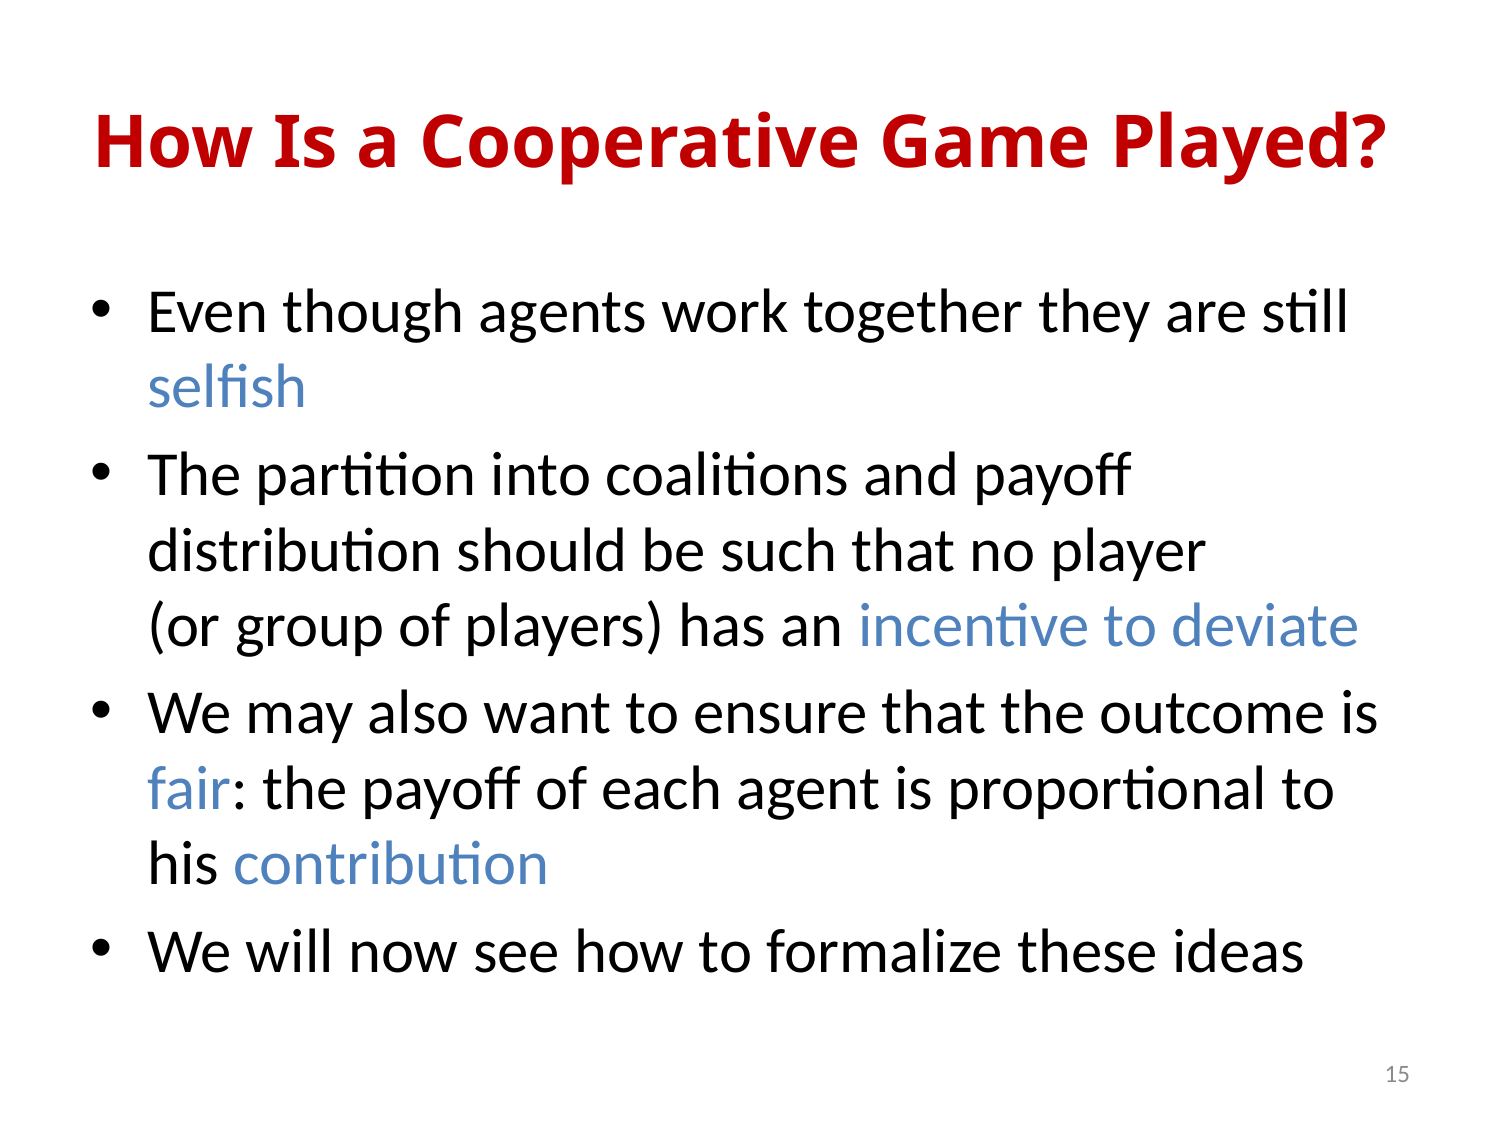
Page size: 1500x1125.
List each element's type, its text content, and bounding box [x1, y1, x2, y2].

list Even though agents work together they are still selfish The partition into coalitions and payoff distribution should be such that no player (or group of players) has an incentive to deviate We may also want to ensure that the outcome is fair: the payoff of each agent is proportional to his contribution We will now see how to formalize these ideas [75, 262, 1425, 1005]
title How Is a Cooperative Game Played? [75, 45, 1425, 233]
slide_number 15 [1074, 1042, 1425, 1103]
